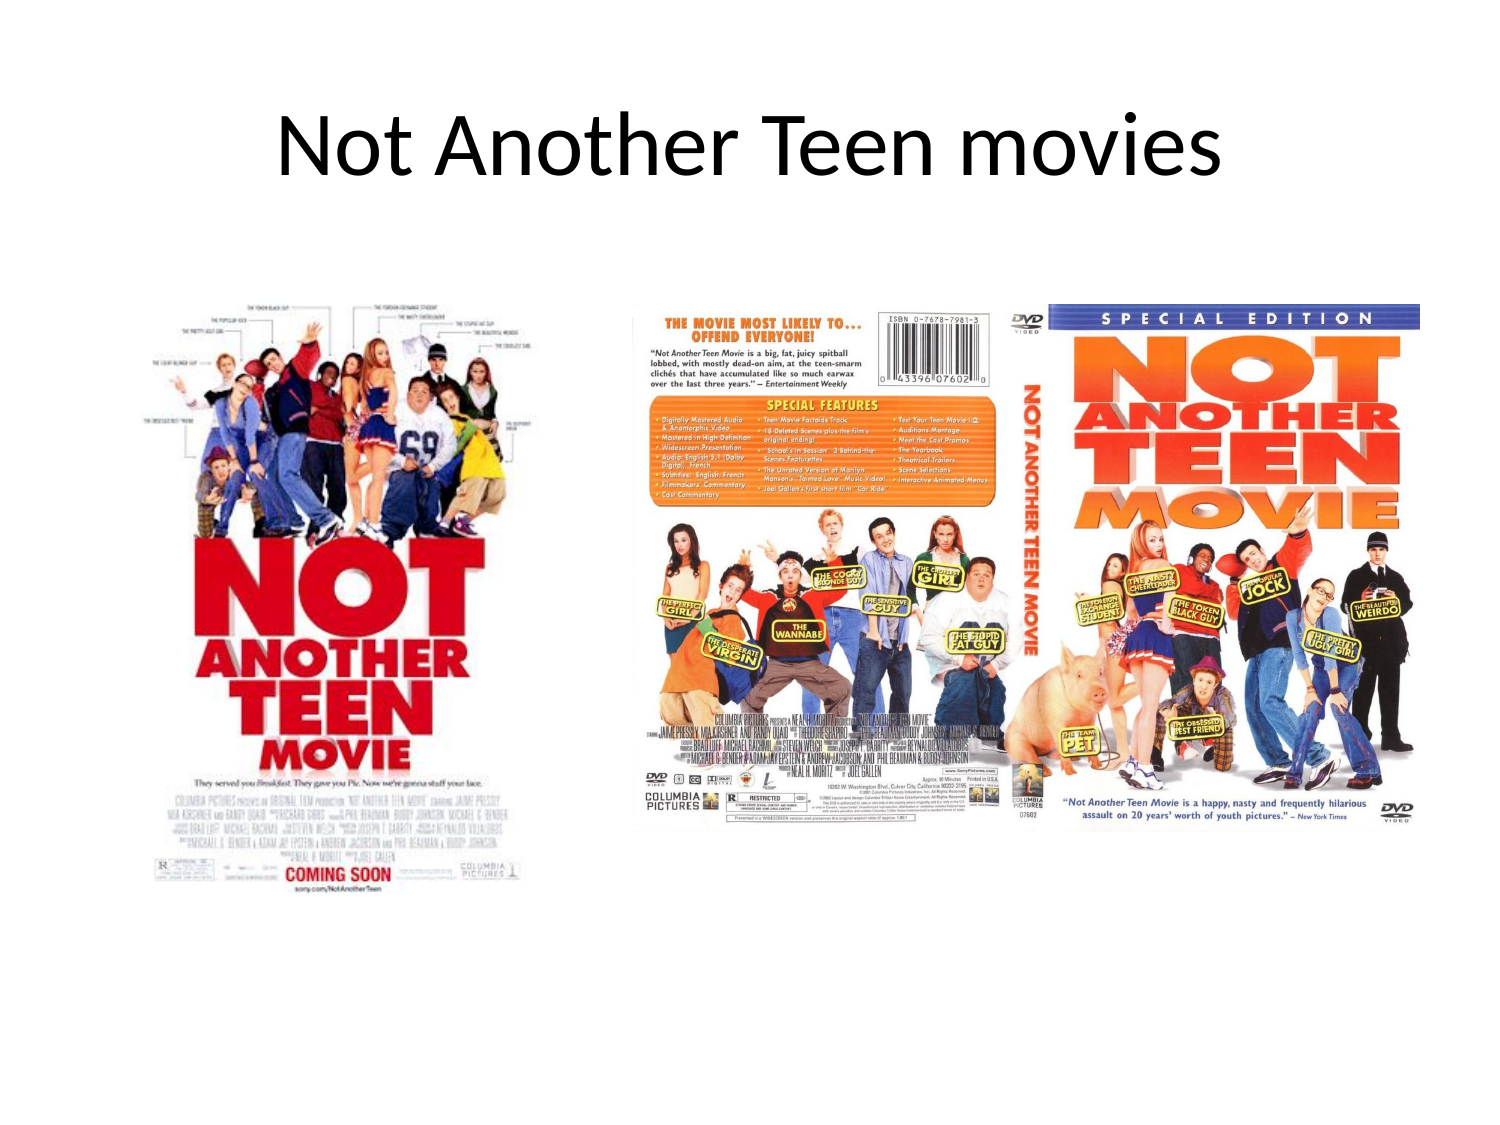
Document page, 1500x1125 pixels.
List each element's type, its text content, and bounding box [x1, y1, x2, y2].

title Not Another Teen movies [75, 45, 1425, 233]
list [116, 269, 556, 908]
picture [632, 304, 1420, 833]
